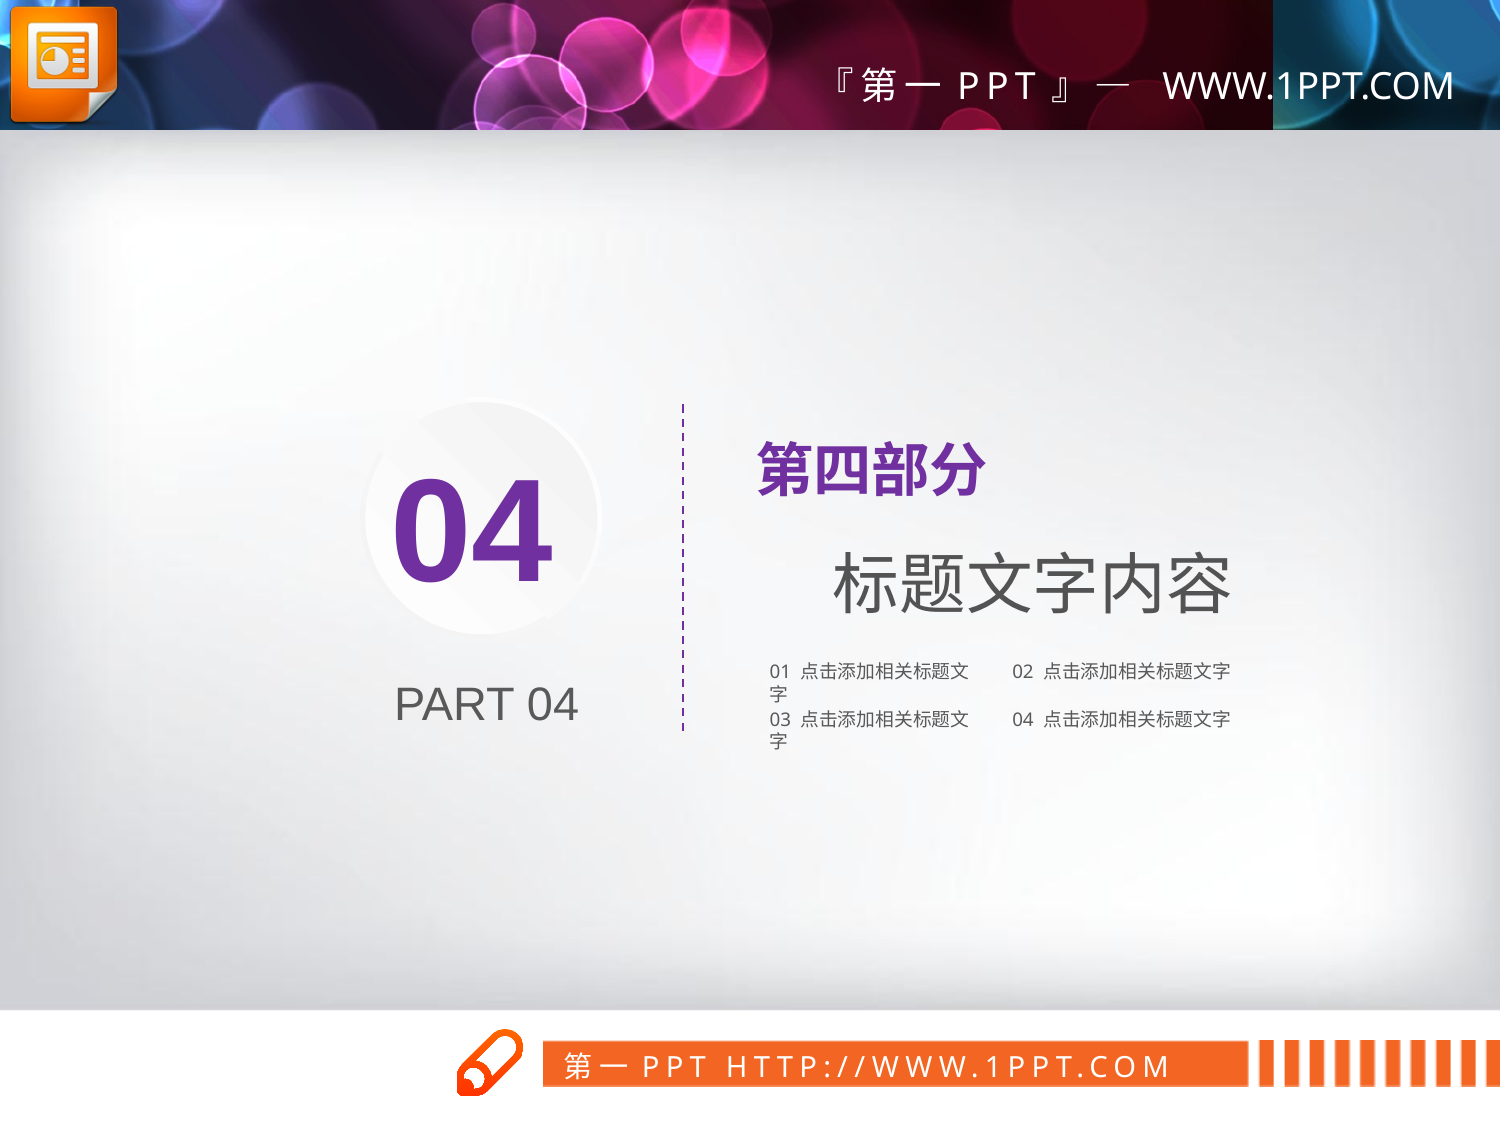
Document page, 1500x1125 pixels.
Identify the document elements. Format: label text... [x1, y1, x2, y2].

picture [0, 0, 1500, 1012]
text_box 03 点击添加相关标题文字 [755, 700, 1002, 760]
text_box PART 04 [394, 673, 603, 731]
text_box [359, 396, 603, 640]
text_box 02 点击添加相关标题文字 [998, 653, 1255, 690]
text_box 04 点击添加相关标题文字 [998, 700, 1255, 737]
text_box 第四部分 标题文字内容 [721, 425, 1249, 637]
picture [543, 1040, 1500, 1087]
text_box 01 点击添加相关标题文字 [755, 653, 1002, 700]
